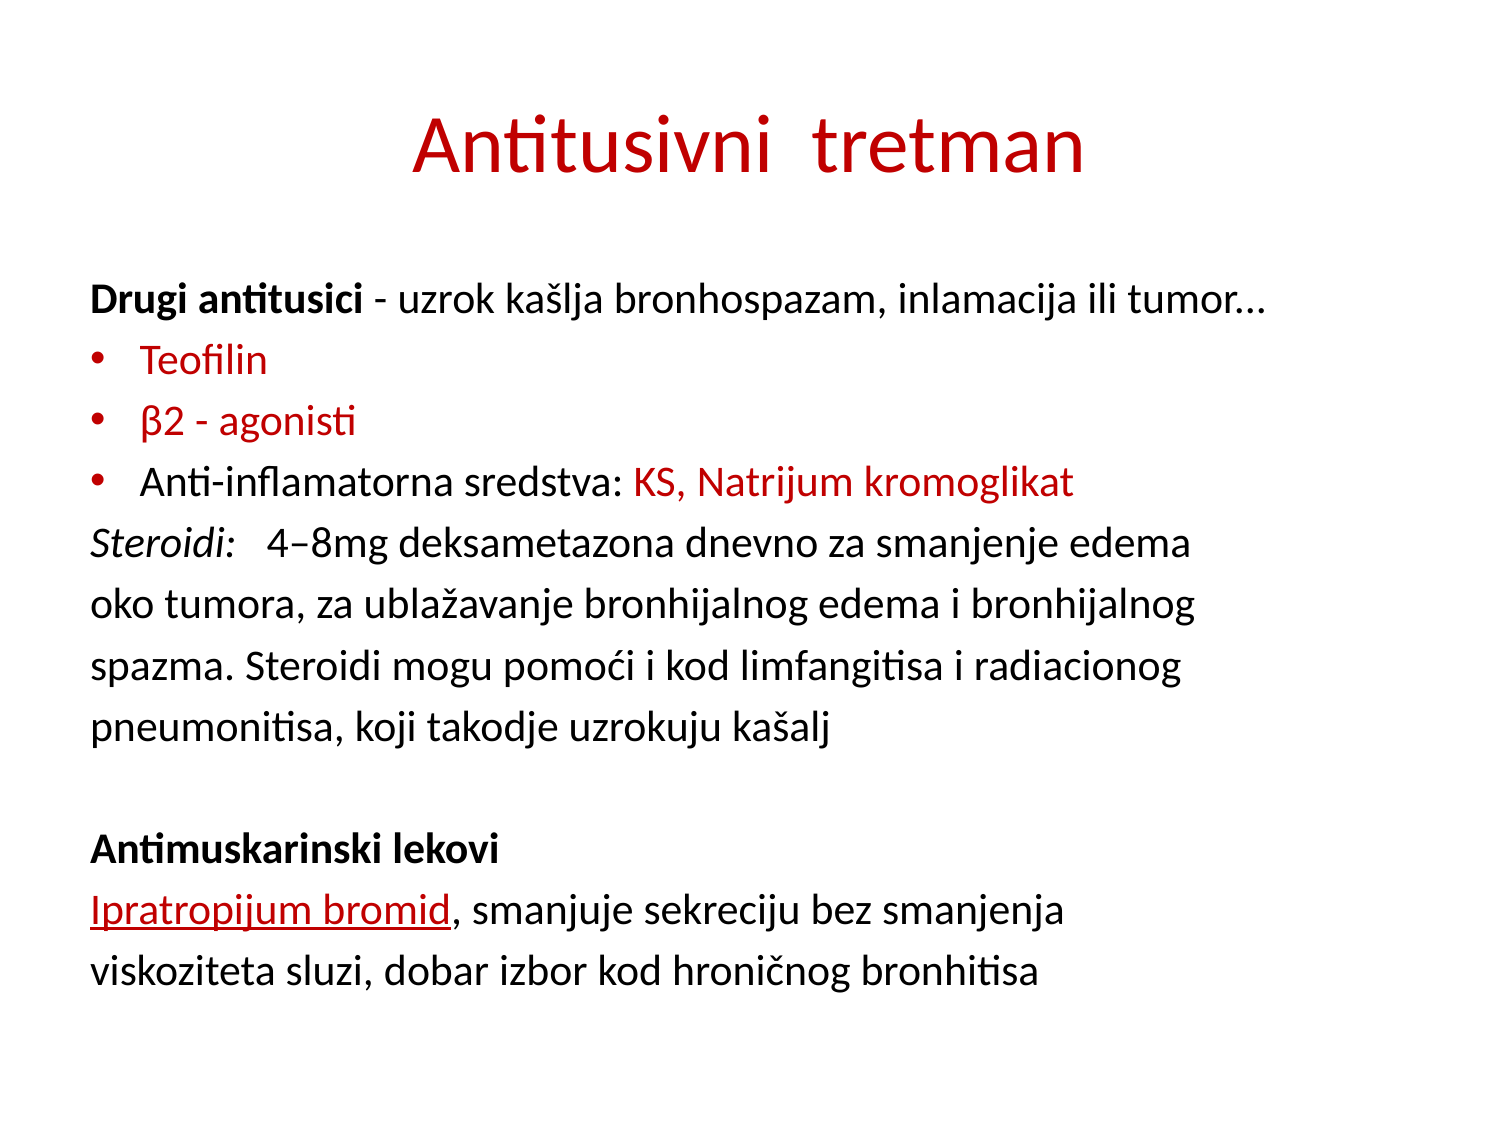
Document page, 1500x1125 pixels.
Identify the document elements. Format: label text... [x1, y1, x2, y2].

list Drugi antitusici - uzrok kašlja bronhospazam, inlamacija ili tumor... Teofilin β2 - agonisti Anti-inflamatorna sredstva: KS, Natrijum kromoglikat Steroidi: 4–8mg deksametazona dnevno za smanjenje edema oko tumora, za ublažavanje bronhijalnog edema i bronhijalnog spazma. Steroidi mogu pomoći i kod limfangitisa i radiacionog pneumonitisa, koji takodje uzrokuju kašalj Antimuskarinski lekovi Ipratropijum bromid, smanjuje sekreciju bez smanjenja viskoziteta sluzi, dobar izbor kod hroničnog bronhitisa [75, 262, 1450, 1005]
title Antitusivni tretman [75, 45, 1425, 233]
